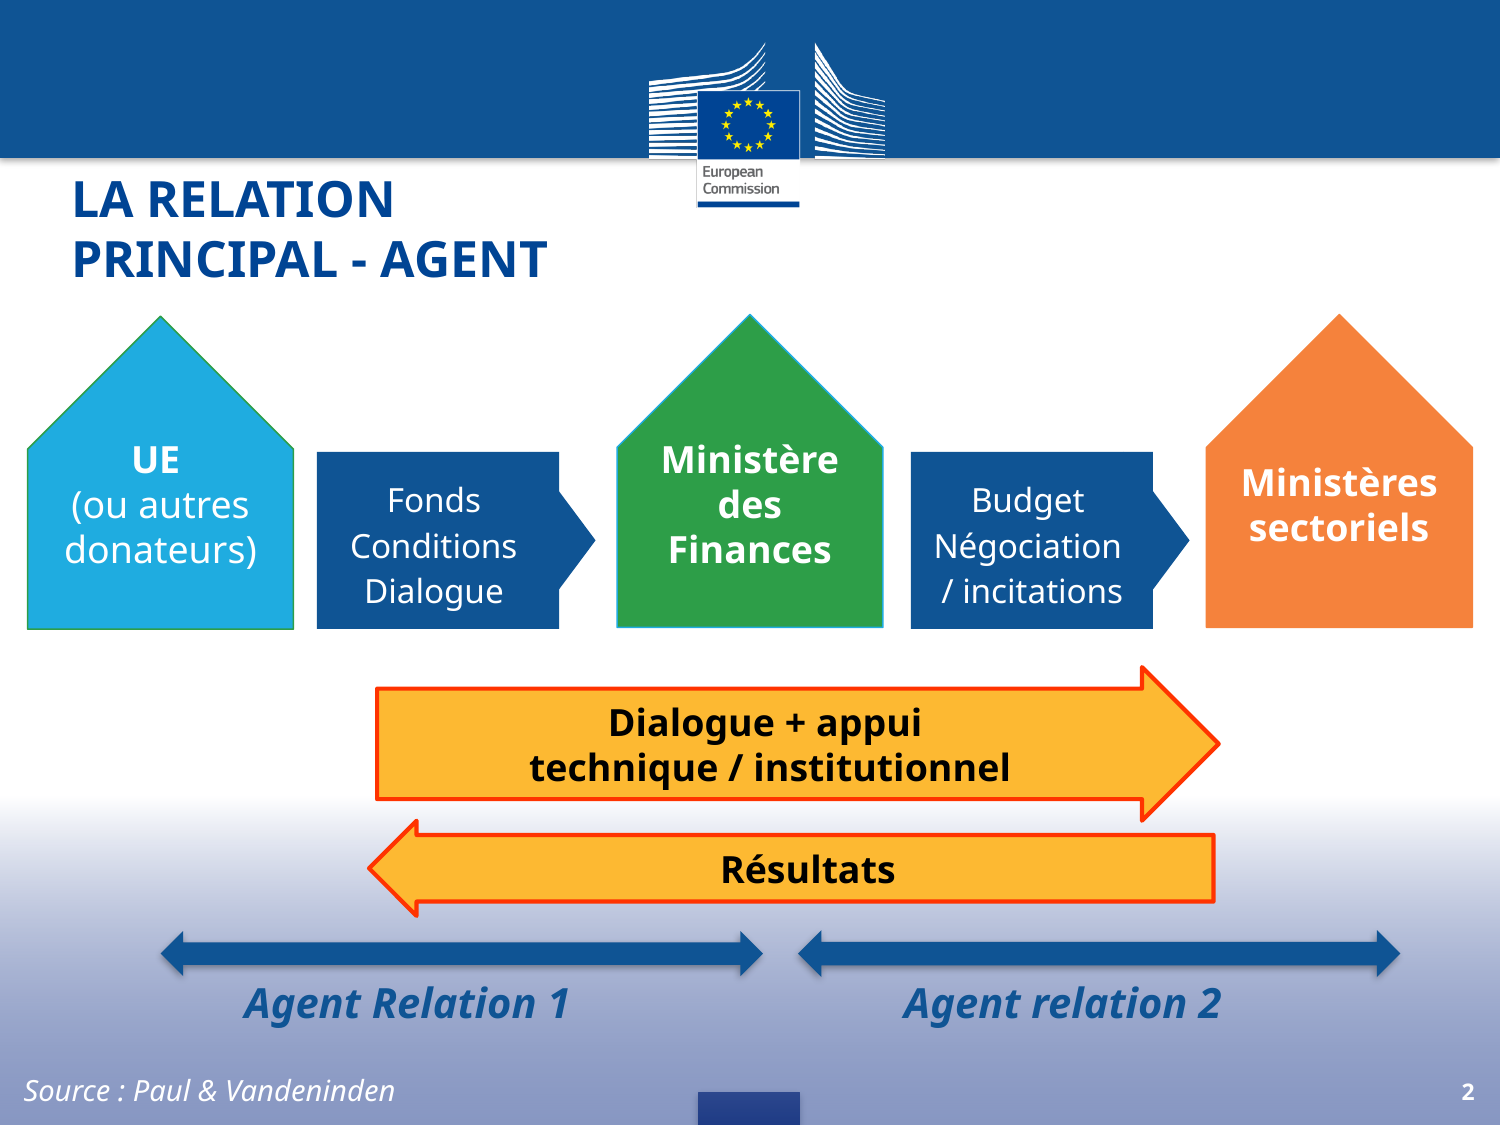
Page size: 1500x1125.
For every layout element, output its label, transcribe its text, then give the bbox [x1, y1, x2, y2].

text_box [316, 451, 560, 629]
text_box [560, 492, 596, 589]
text_box Dialogue + appui technique / institutionnel [375, 665, 1221, 823]
title La relation principal - agent [55, 163, 1445, 291]
text_box Fonds Conditions Dialogue [312, 465, 555, 618]
text_box [27, 316, 294, 458]
text_box Agent relation 2 [904, 982, 1295, 1028]
text_box [27, 549, 294, 630]
text_box Ministère des Finances [617, 434, 883, 574]
text_box [797, 929, 1401, 978]
text_box [910, 451, 1153, 629]
text_box Agent Relation 1 [244, 982, 679, 1028]
text_box [617, 574, 883, 628]
text_box [630, 314, 870, 434]
text_box Ministères sectoriels [1206, 457, 1473, 550]
text_box [0, 796, 1500, 1125]
text_box Budget Négociation / incitations [906, 465, 1149, 618]
text_box [1206, 550, 1473, 628]
picture [649, 42, 885, 163]
slide_number 2 [1139, 1070, 1491, 1125]
text_box [1153, 491, 1190, 590]
text_box Source : Paul & Vandeninden [23, 1076, 611, 1108]
text_box UE (ou autres donateurs) [27, 458, 294, 549]
text_box Résultats [366, 818, 1216, 918]
text_box [1206, 314, 1473, 457]
text_box [160, 930, 764, 977]
